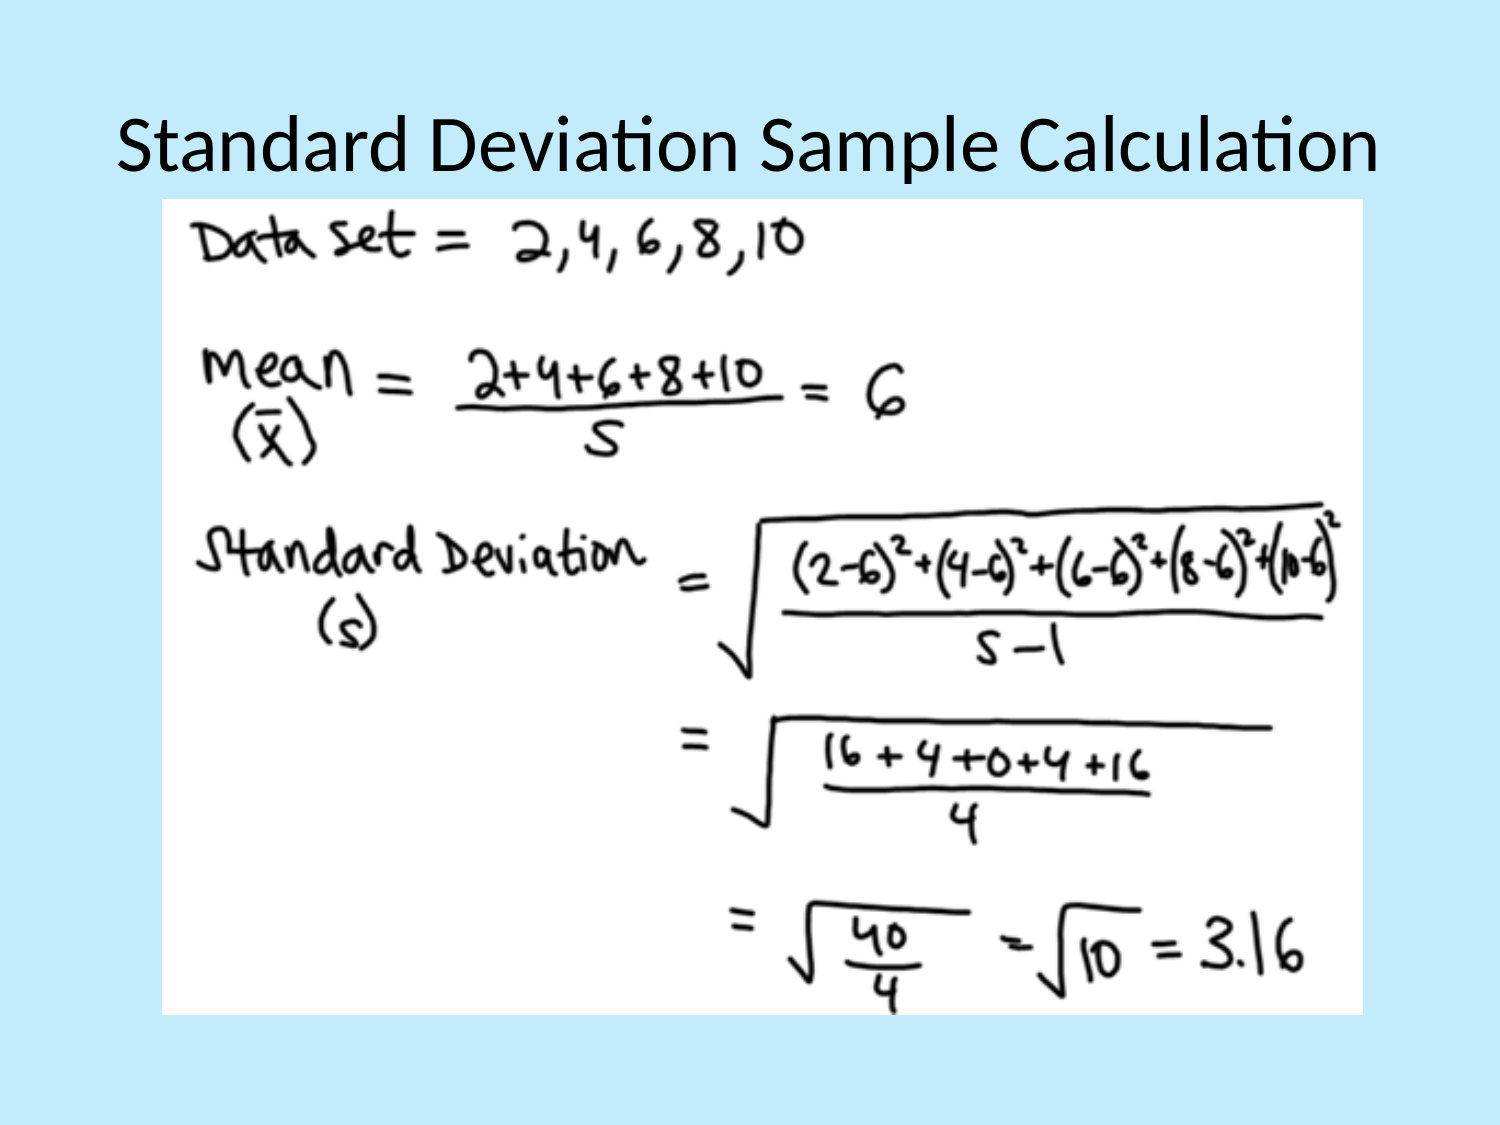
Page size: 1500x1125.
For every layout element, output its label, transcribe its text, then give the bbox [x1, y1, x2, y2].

picture [162, 199, 1364, 1016]
title Standard Deviation Sample Calculation [75, 45, 1425, 233]
